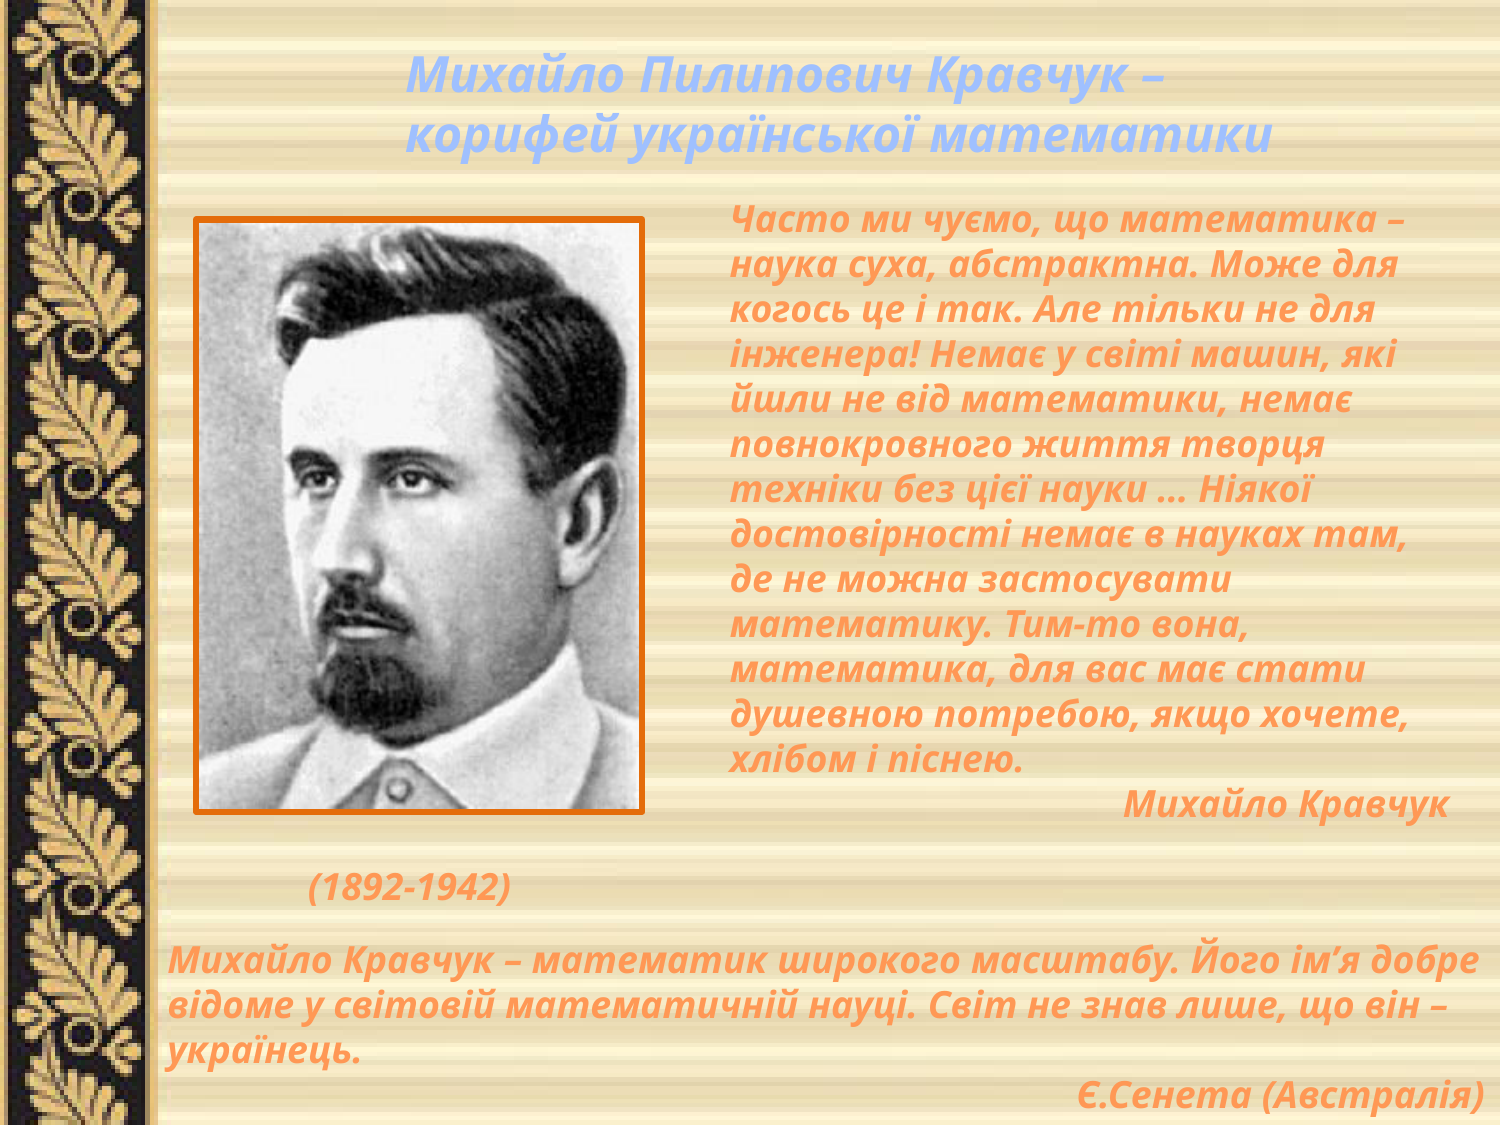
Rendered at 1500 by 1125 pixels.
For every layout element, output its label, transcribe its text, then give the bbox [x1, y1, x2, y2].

text_box (1892-1942) [293, 855, 527, 916]
text_box Михайло Пилипович Кравчук – корифей української математики [390, 35, 1289, 170]
picture [0, 0, 1500, 1125]
text_box Часто ми чуємо, що математика – наука суха, абстрактна. Може для когось це і так. Але тільки не для інженера! Немає у світі машин, які йшли не від математики, немає повнокровного життя творця техніки без цієї науки … Ніякої достовірності немає в науках там, де не можна застосувати математику. Тим-то вона, математика, для вас має стати душевною потребою, якщо хочете, хлібом і піснею. Михайло Кравчук [714, 187, 1465, 833]
text_box Михайло Кравчук – математик широкого масштабу. Його ім’я добре відоме у світовій математичній науці. Світ не знав лише, що він – українець. Є.Сенета (Австралія) [152, 929, 1500, 1124]
